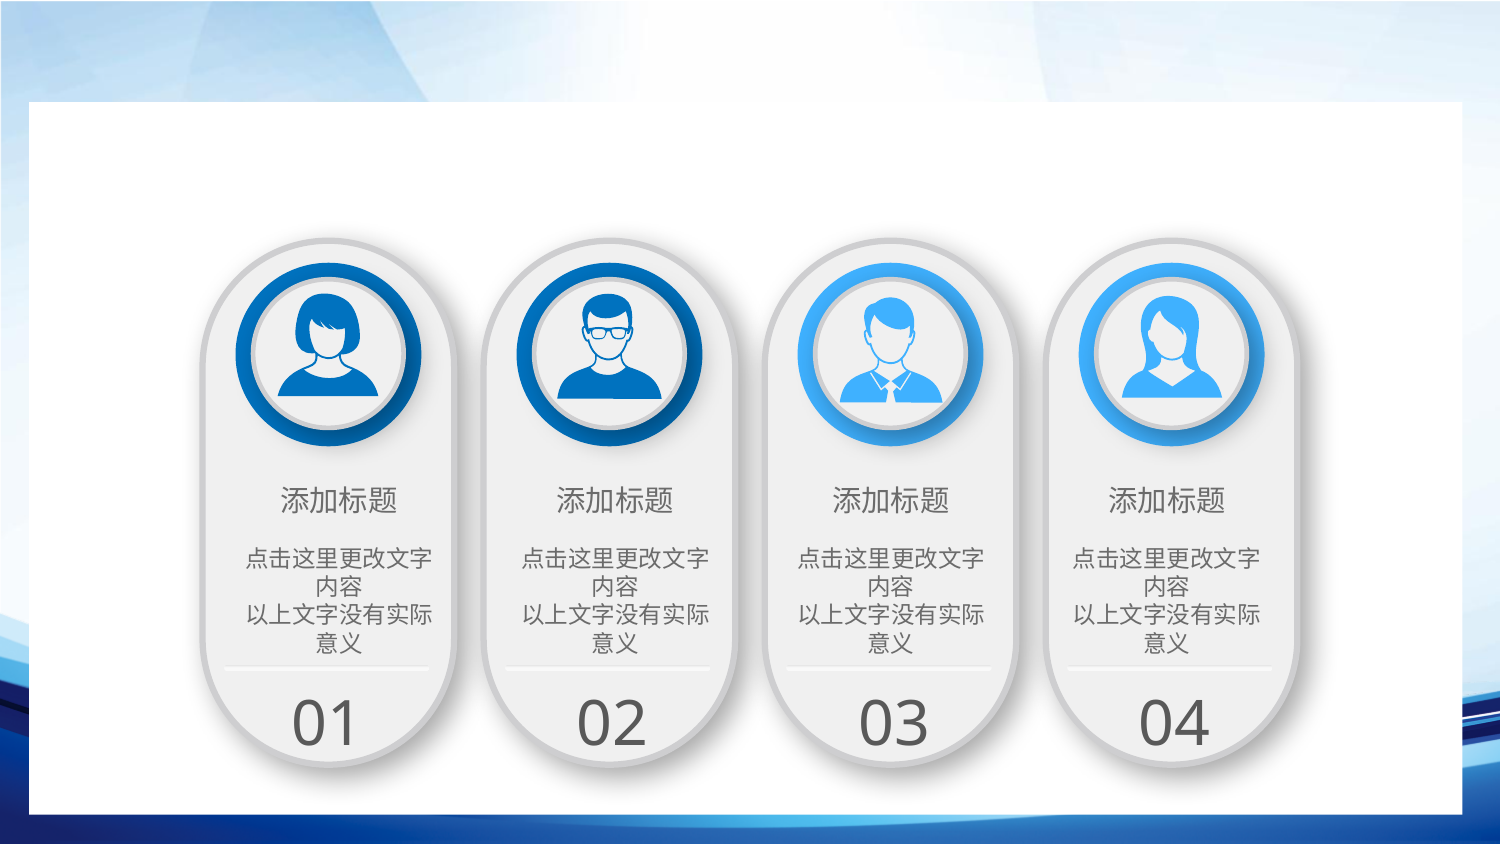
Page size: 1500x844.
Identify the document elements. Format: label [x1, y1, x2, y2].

text_box [483, 240, 736, 765]
text_box [202, 240, 455, 765]
text_box [764, 240, 1017, 765]
text_box [1045, 240, 1298, 765]
picture [0, 2, 1500, 844]
